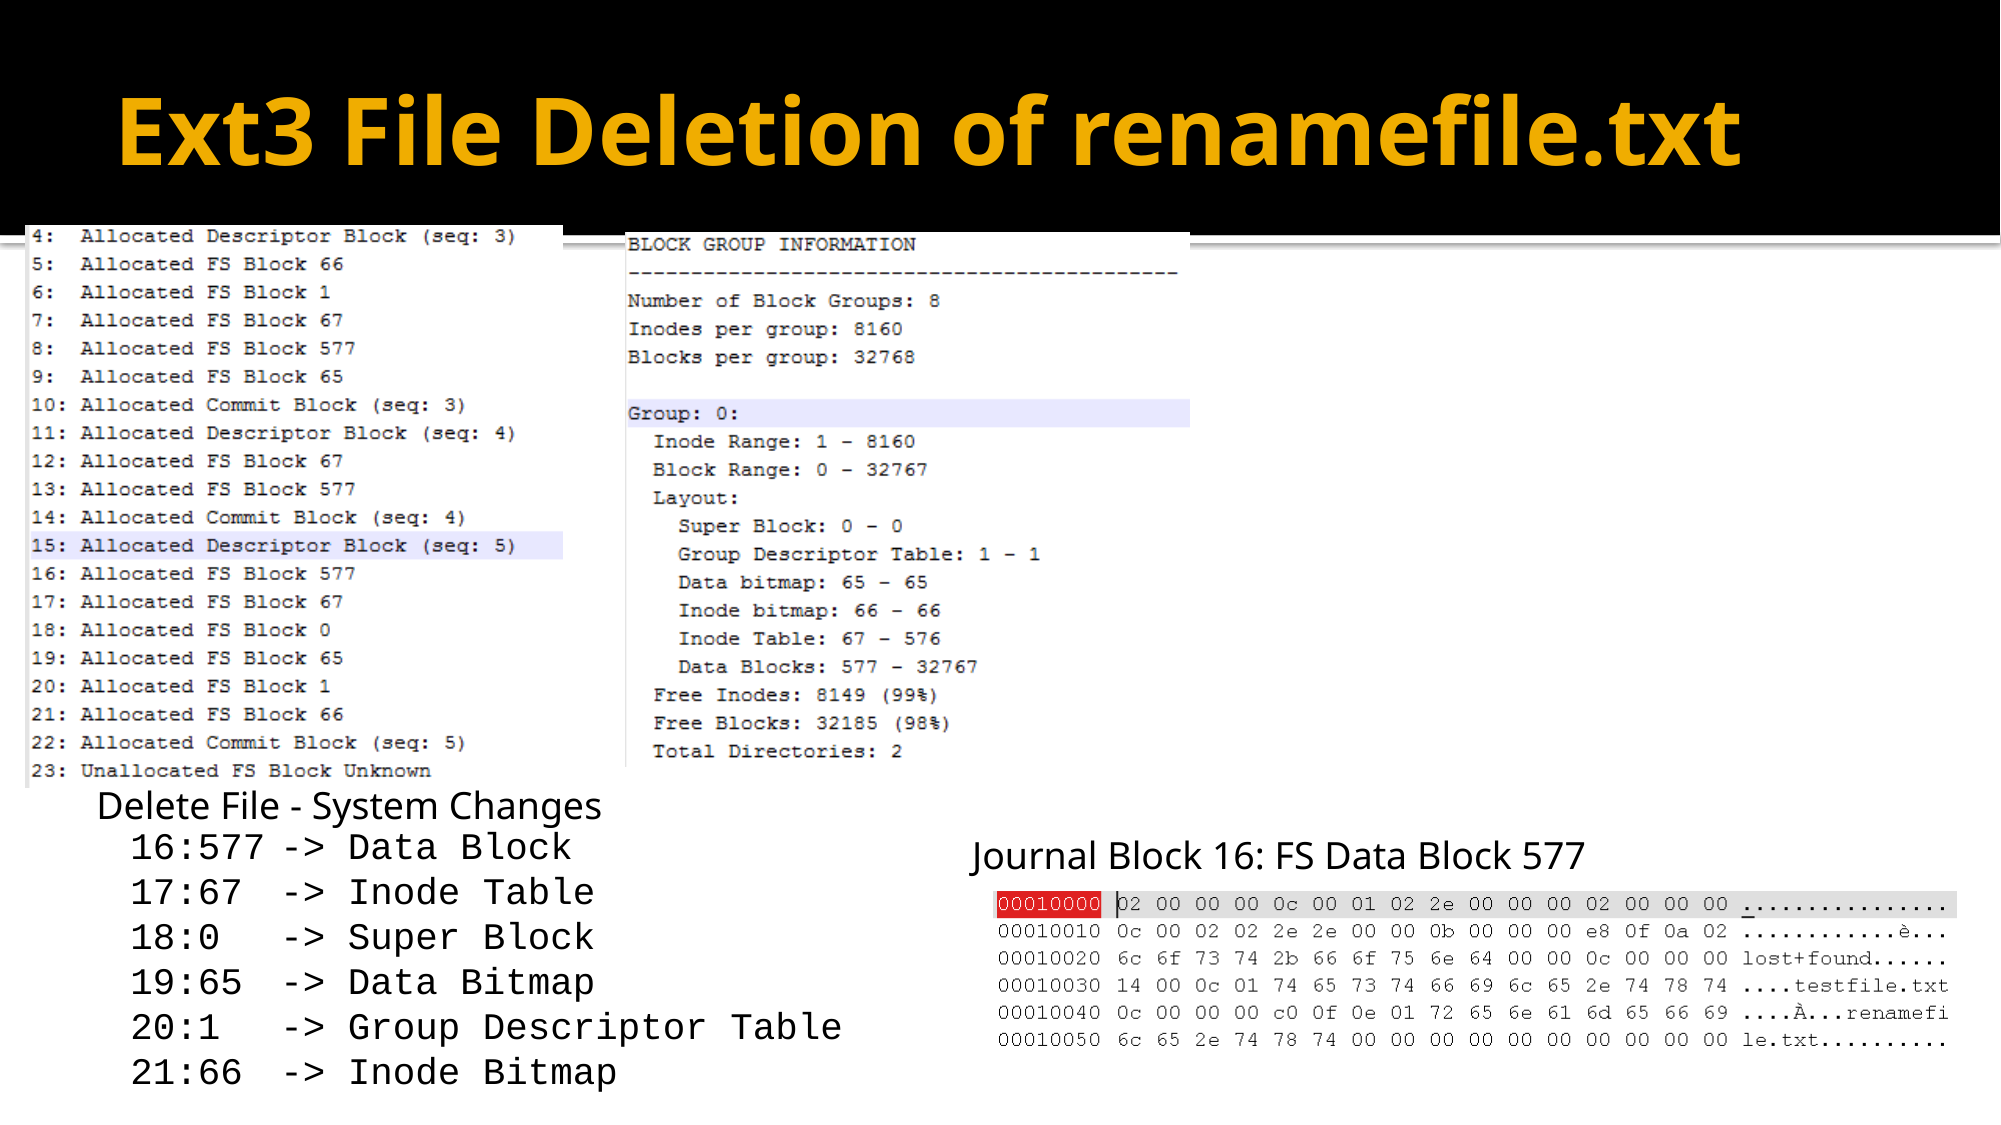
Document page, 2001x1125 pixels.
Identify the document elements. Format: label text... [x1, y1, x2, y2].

picture [25, 225, 563, 788]
title Ext3 File Deletion of renamefile.txt [99, 25, 1900, 231]
text_box Delete File - System Changes [81, 774, 618, 835]
picture [625, 232, 1190, 767]
picture [992, 888, 1963, 1058]
text_box 16:577 -> Data Block 17:67 -> Inode Table 18:0 -> Super Block 19:65 -> Data Bitmap 20:1 -> Group Descriptor Table 21:66 -> Inode Bitmap [115, 814, 858, 1100]
text_box Journal Block 16: FS Data Block 577 [957, 824, 1602, 885]
